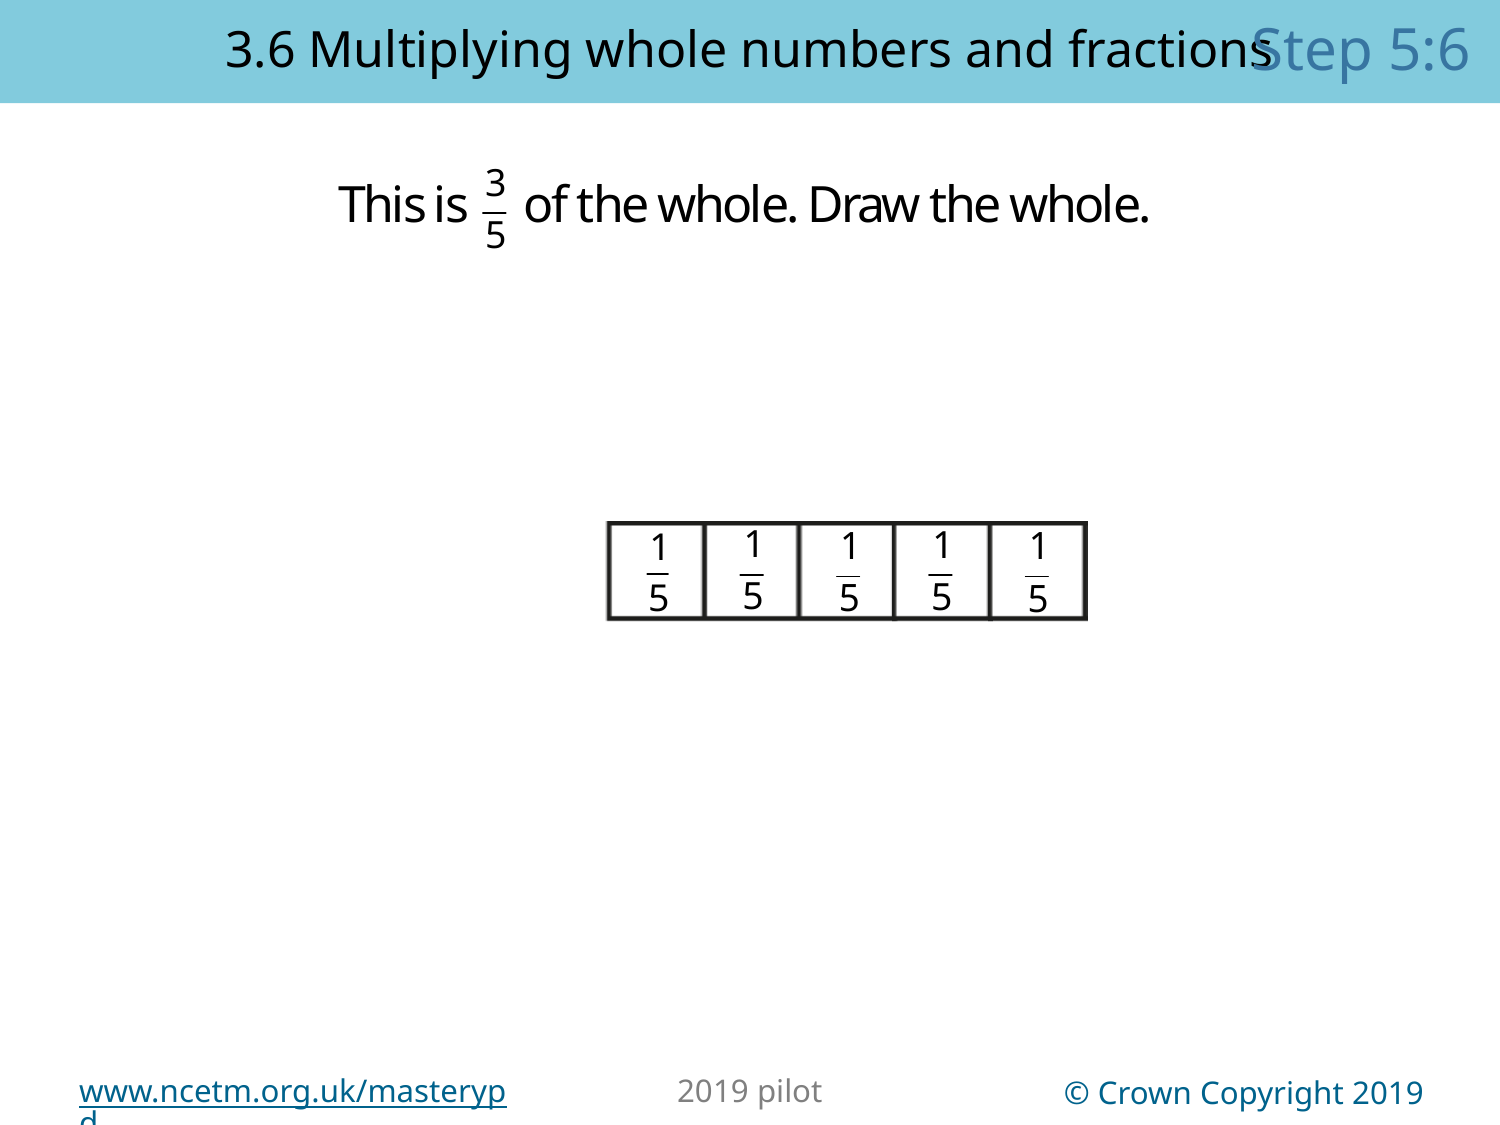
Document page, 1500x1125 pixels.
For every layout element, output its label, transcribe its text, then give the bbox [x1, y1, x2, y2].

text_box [735, 523, 770, 616]
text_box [832, 525, 864, 616]
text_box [988, 521, 1088, 653]
picture [600, 521, 892, 653]
list Step 5:6 [0, 0, 1500, 104]
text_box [334, 161, 1166, 254]
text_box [892, 521, 988, 653]
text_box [642, 527, 673, 617]
